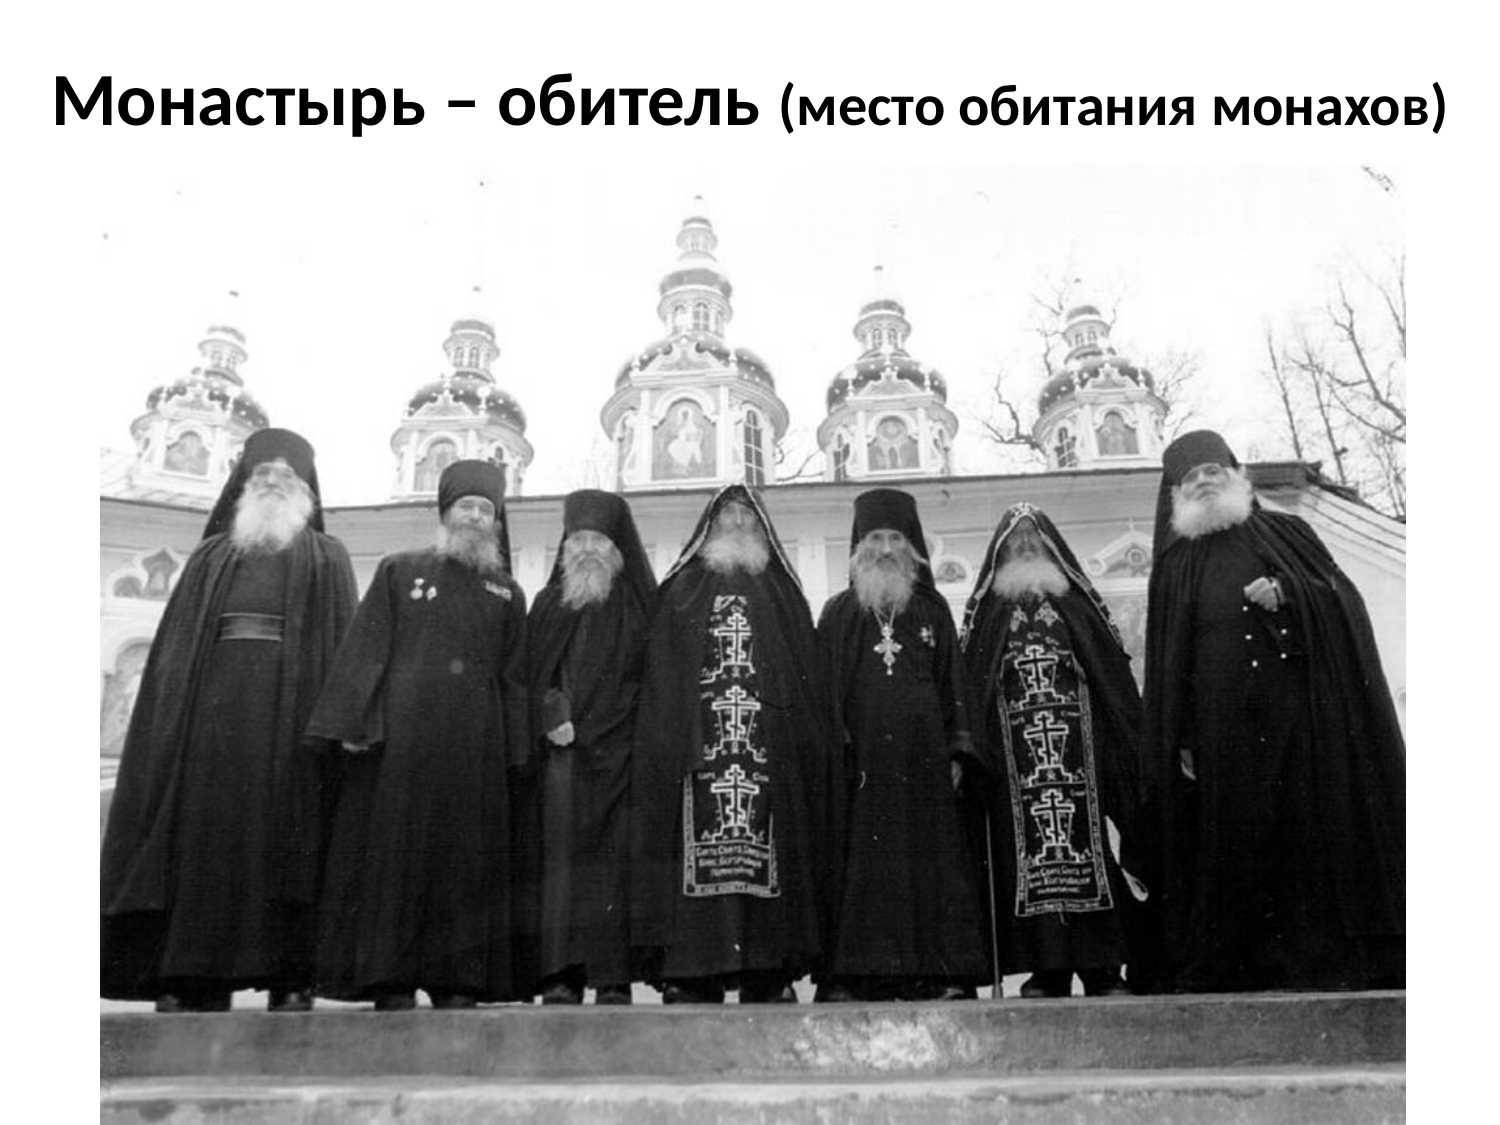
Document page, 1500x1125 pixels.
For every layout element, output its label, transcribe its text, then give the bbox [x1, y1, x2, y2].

title Монастырь – обитель (место обитания монахов) [0, 30, 1500, 161]
picture [100, 163, 1406, 1125]
